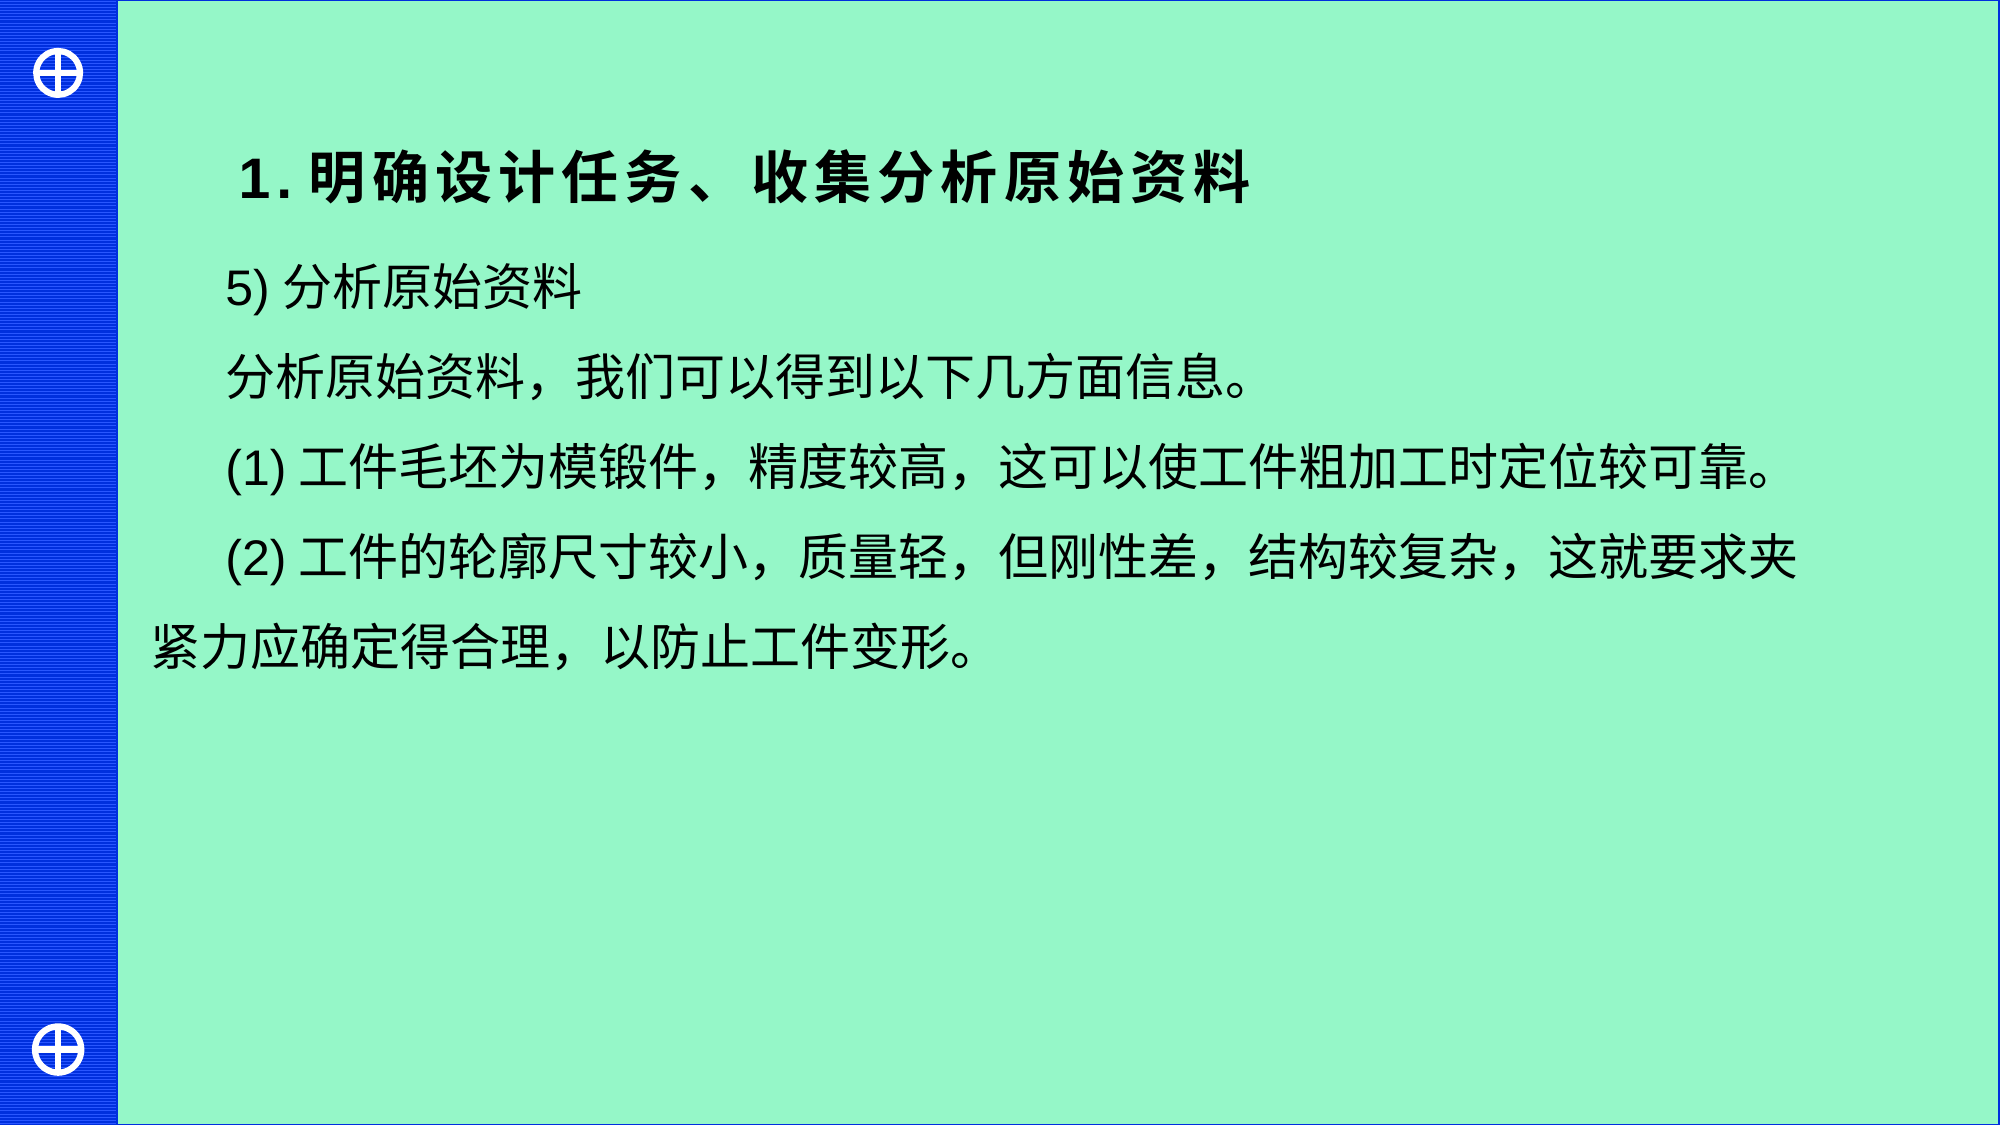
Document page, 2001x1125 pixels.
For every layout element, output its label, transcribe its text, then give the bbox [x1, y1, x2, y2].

text_box 5)分析原始资料 分析原始资料，我们可以得到以下几方面信息。 (1)工件毛坯为模锻件，精度较高，这可以使工件粗加工时定位较可靠。 (2)工件的轮廓尺寸较小，质量轻，但刚性差，结构较复杂，这就要求夹紧力应确定得合理，以防止工件变形。 [135, 217, 1843, 773]
text_box 1.明确设计任务、收集分析原始资料 [135, 96, 1423, 217]
